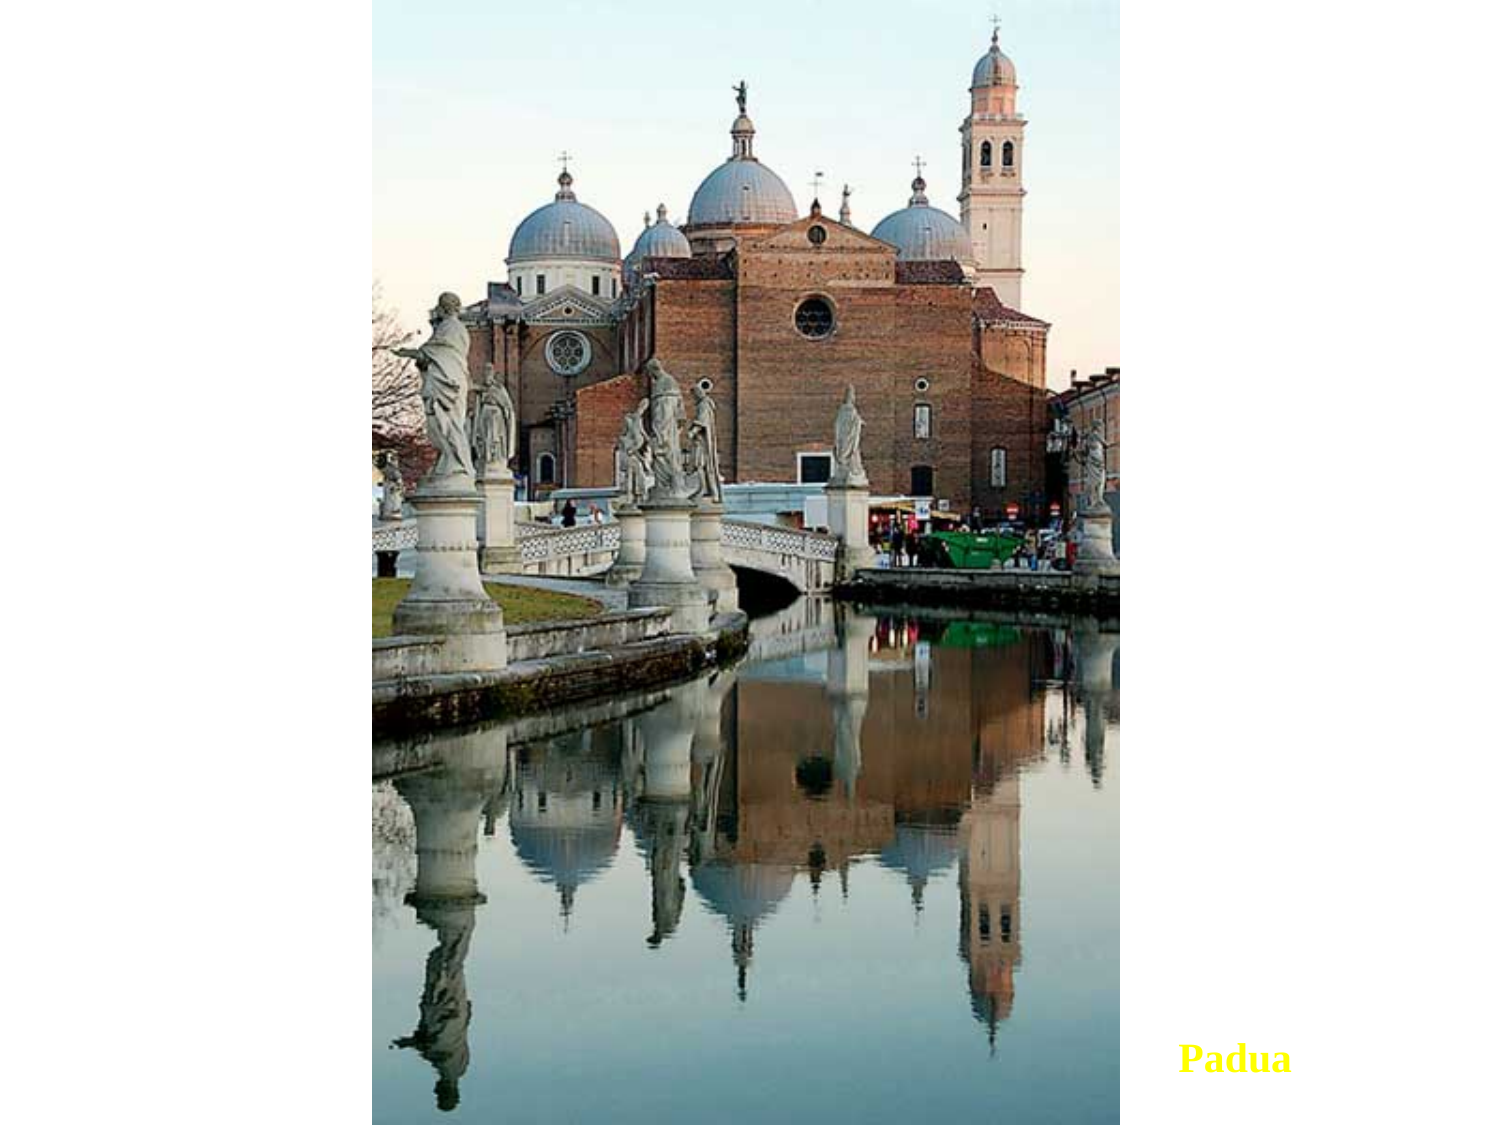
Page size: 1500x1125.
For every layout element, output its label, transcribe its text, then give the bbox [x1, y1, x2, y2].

picture [371, 0, 1121, 1125]
text_box Padua [1163, 1023, 1308, 1088]
